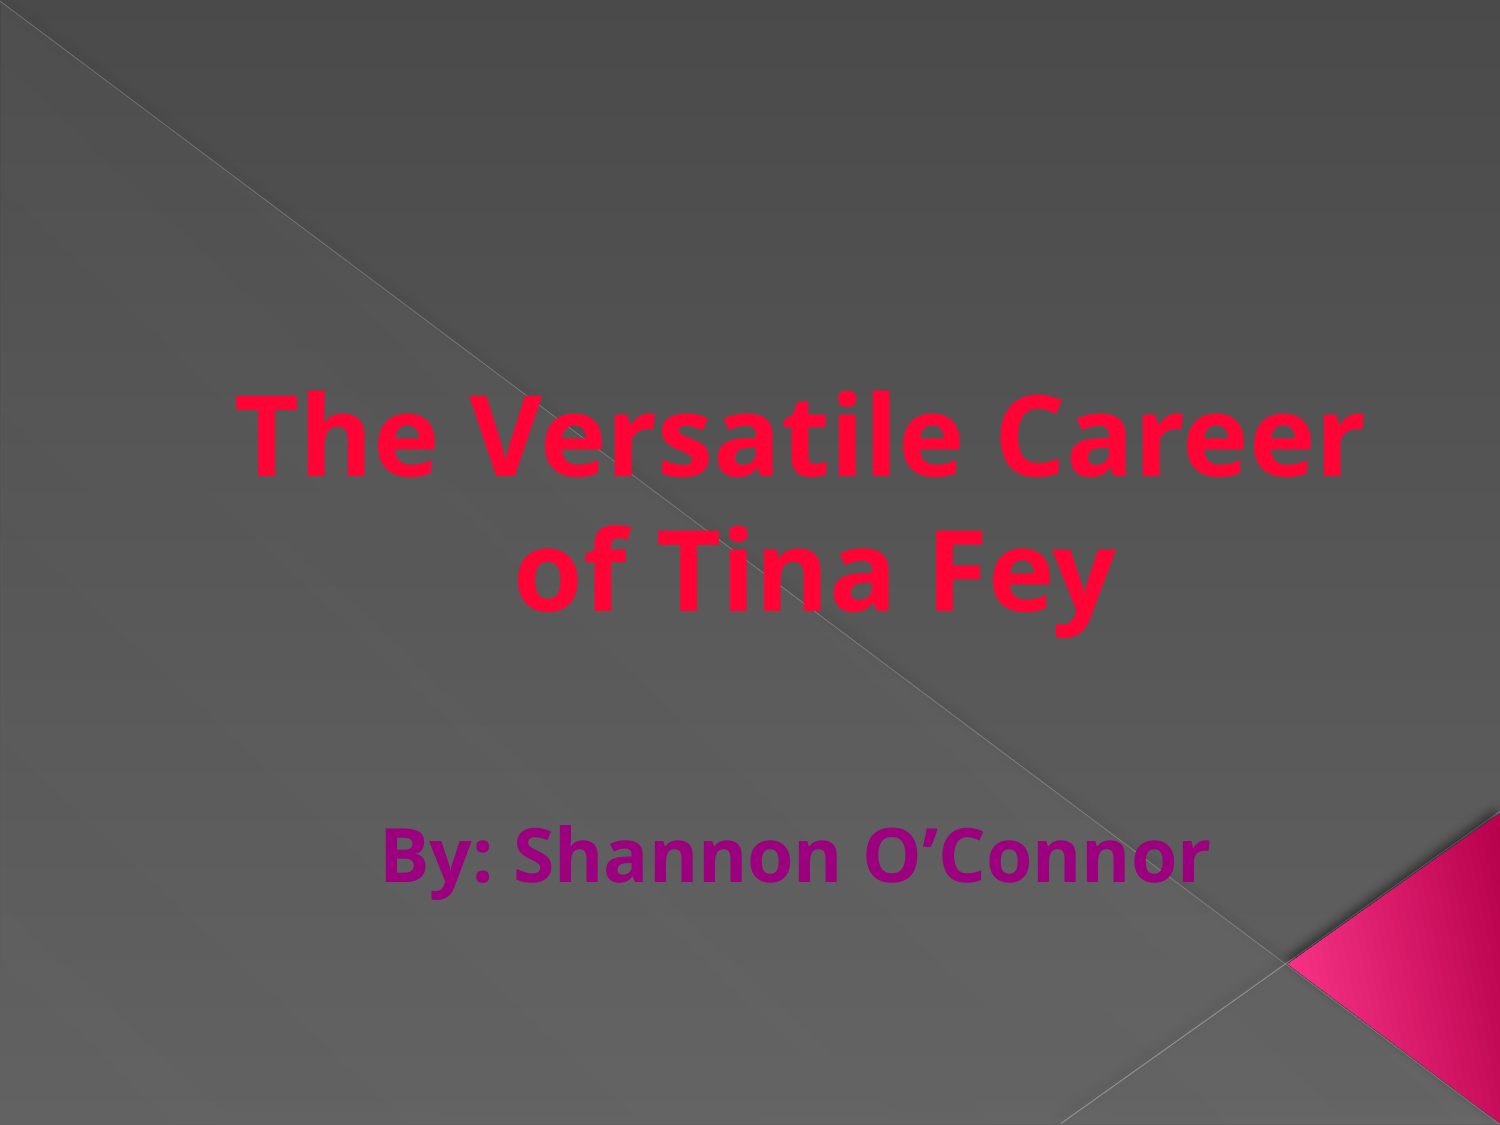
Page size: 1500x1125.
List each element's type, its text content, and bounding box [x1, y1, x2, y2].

subtitle By: Shannon O’Connor [137, 800, 1461, 913]
title The Versatile Career of Tina Fey [99, 399, 1423, 642]
